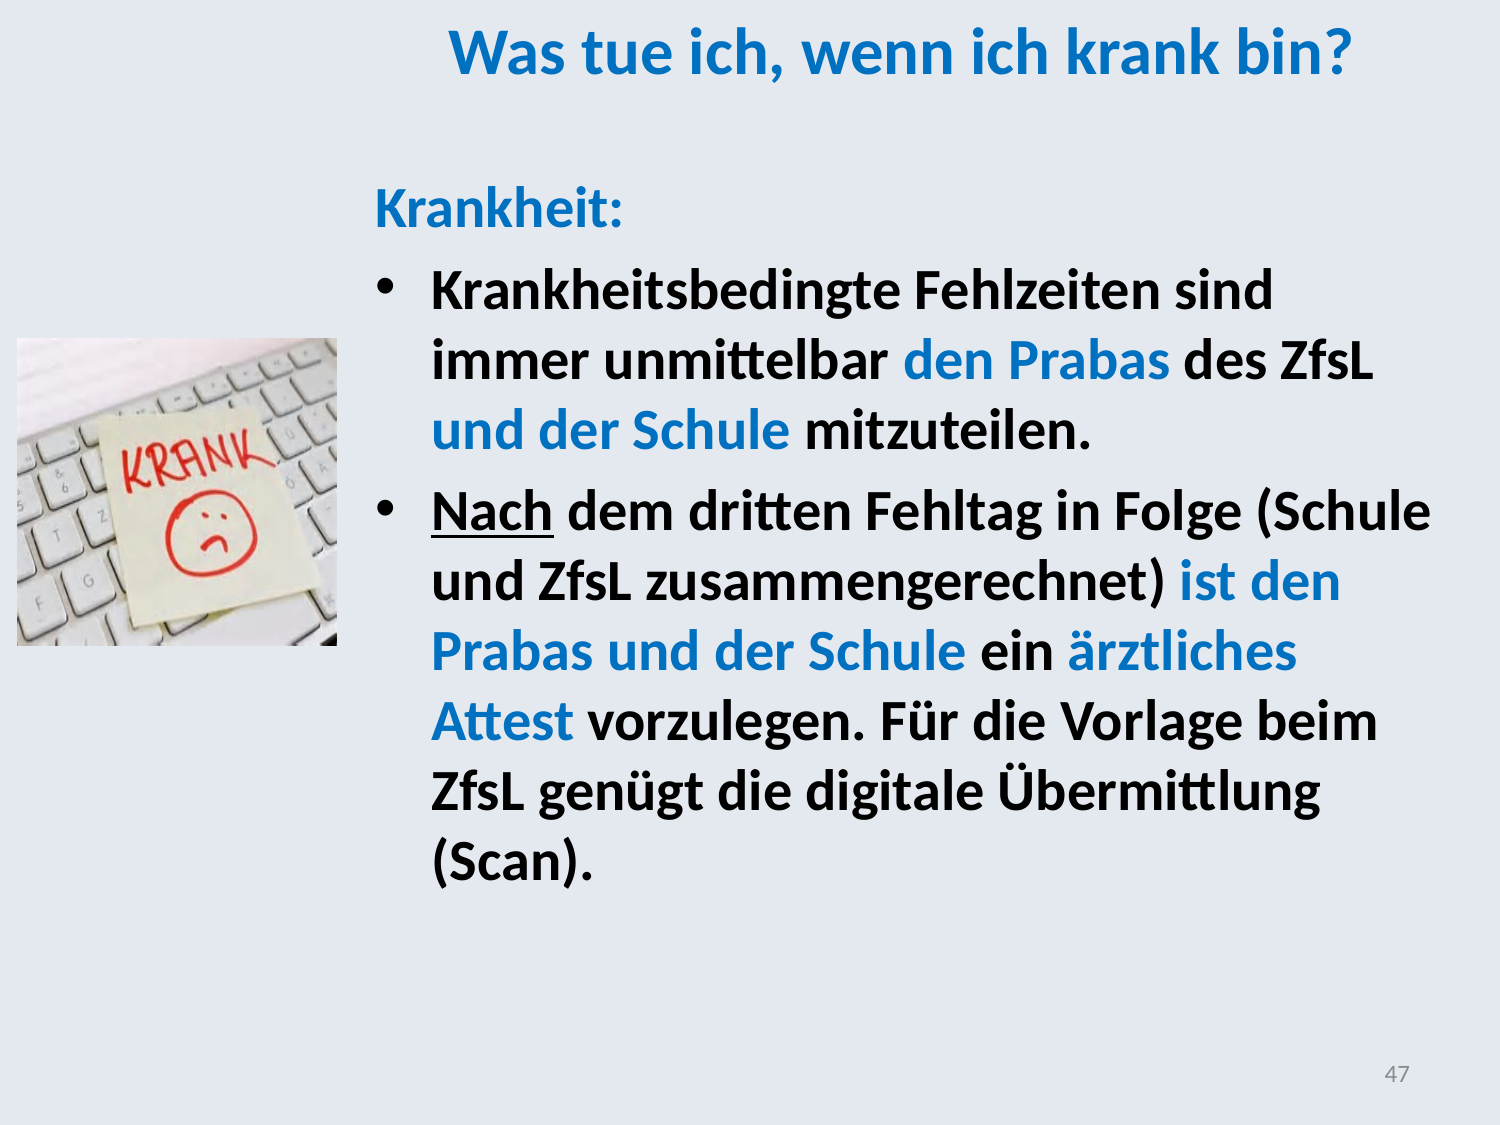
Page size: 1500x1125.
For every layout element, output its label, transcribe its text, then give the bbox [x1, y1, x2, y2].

slide_number 47 [1074, 1042, 1425, 1103]
list Was tue ich, wenn ich krank bin? Krankheit: Krankheitsbedingte Fehlzeiten sind immer unmittelbar den Prabas des ZfsL und der Schule mitzuteilen. Nach dem dritten Fehltag in Folge (Schule und ZfsL zusammengerechnet) ist den Prabas und der Schule ein ärztliches Attest vorzulegen. Für die Vorlage beim ZfsL genügt die digitale Übermittlung (Scan). [360, 0, 1459, 1125]
picture [17, 337, 337, 646]
